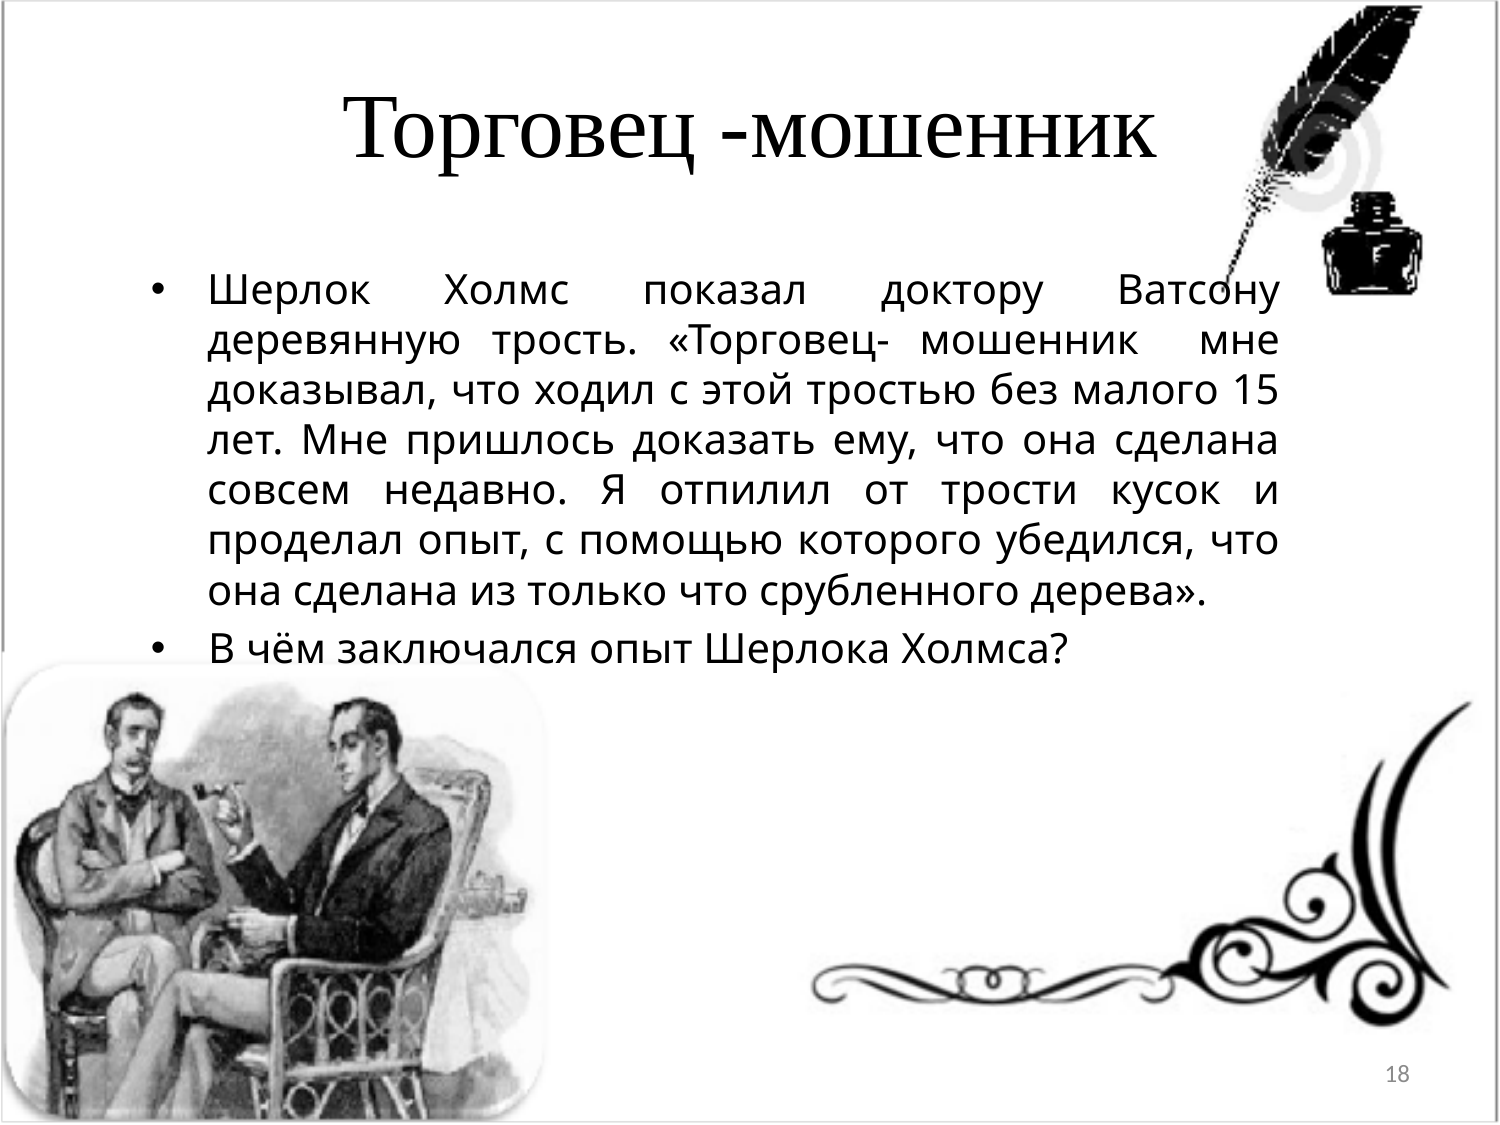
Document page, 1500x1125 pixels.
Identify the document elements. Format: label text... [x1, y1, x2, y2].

picture [0, 0, 1500, 1125]
slide_number 18 [1074, 1042, 1425, 1103]
list Шерлок Холмс показал доктору Ватсону деревянную трость. «Торговец- мошенник мне доказывал, что ходил с этой тростью без малого 15 лет. Мне пришлось доказать ему, что она сделана совсем недавно. Я отпилил от трости кусок и проделал опыт, с помощью которого убедился, что она сделана из только что срубленного дерева». В чём заключался опыт Шерлока Холмса? [135, 255, 1296, 998]
title Торговец -мошенник [75, 45, 1425, 197]
